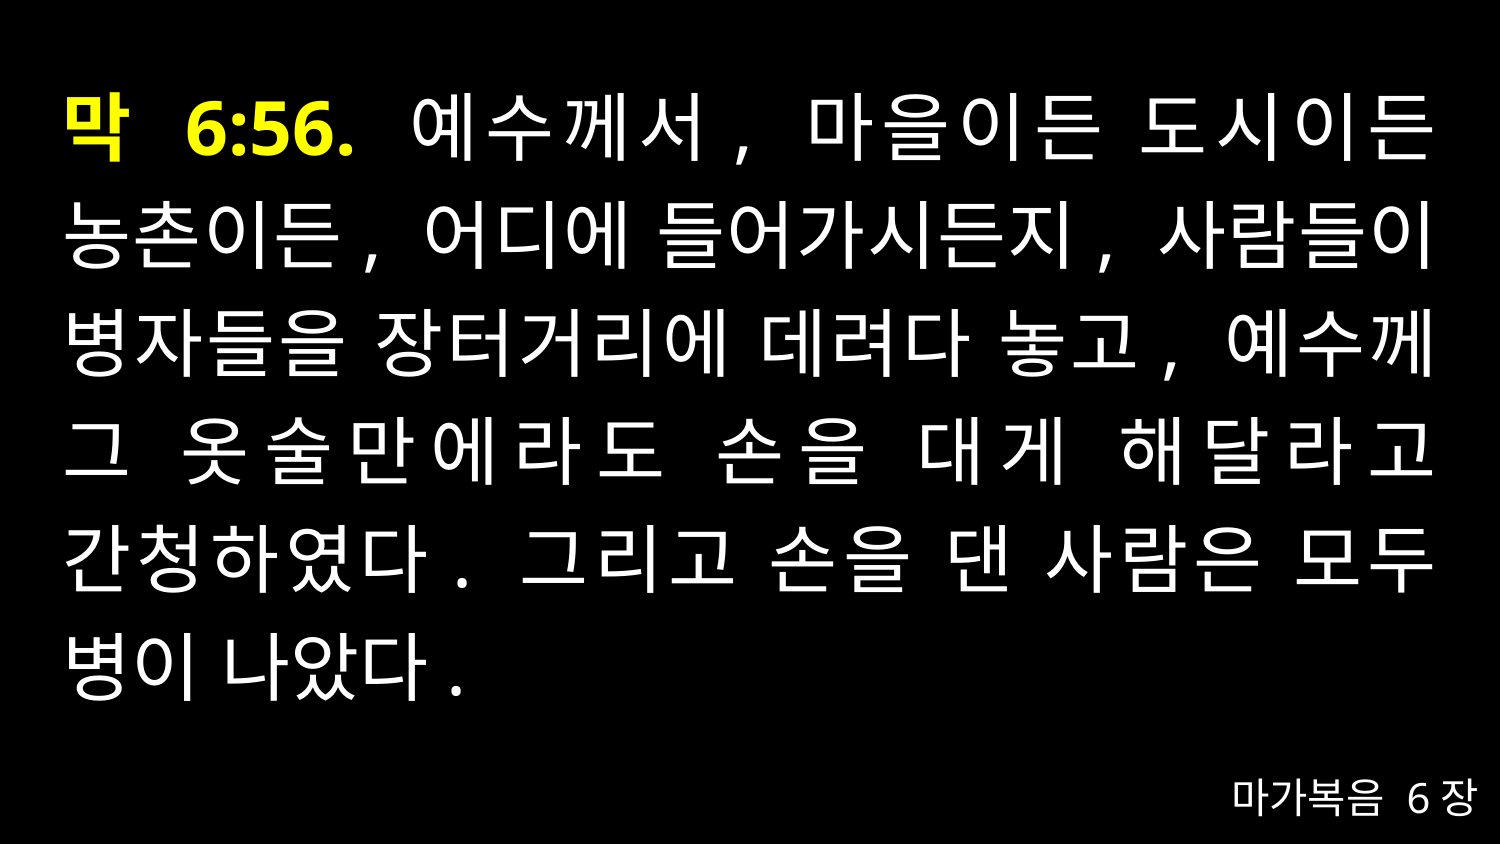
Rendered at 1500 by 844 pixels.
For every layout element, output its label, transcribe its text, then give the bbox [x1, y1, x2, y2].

title 막 6:56. 예수께서, 마을이든 도시이든 농촌이든, 어디에 들어가시든지, 사람들이 병자들을 장터거리에 데려다 놓고, 예수께 그 옷술만에라도 손을 대게 해달라고 간청하였다. 그리고 손을 댄 사람은 모두 병이 나았다. [0, 0, 1500, 844]
subtitle 마가복음 6장 [916, 770, 1500, 844]
